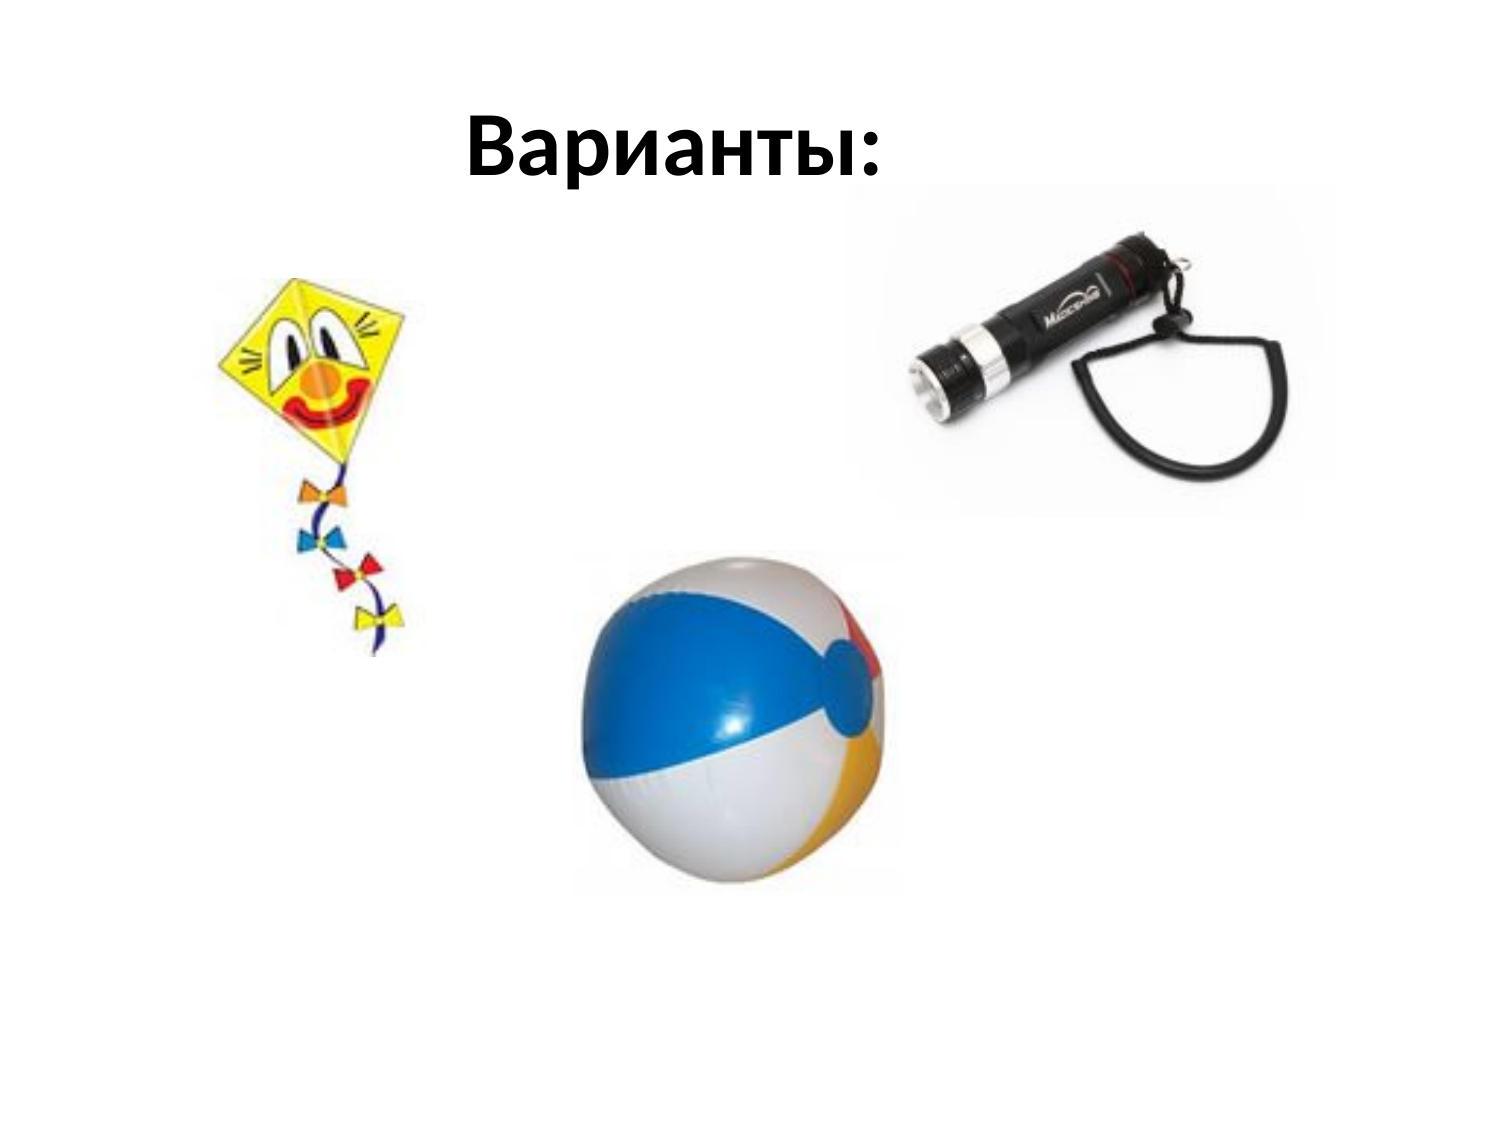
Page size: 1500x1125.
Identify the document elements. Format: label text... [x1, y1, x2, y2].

picture [123, 278, 503, 658]
picture [844, 184, 1335, 518]
title Варианты: [0, 45, 1350, 233]
picture [572, 550, 903, 897]
